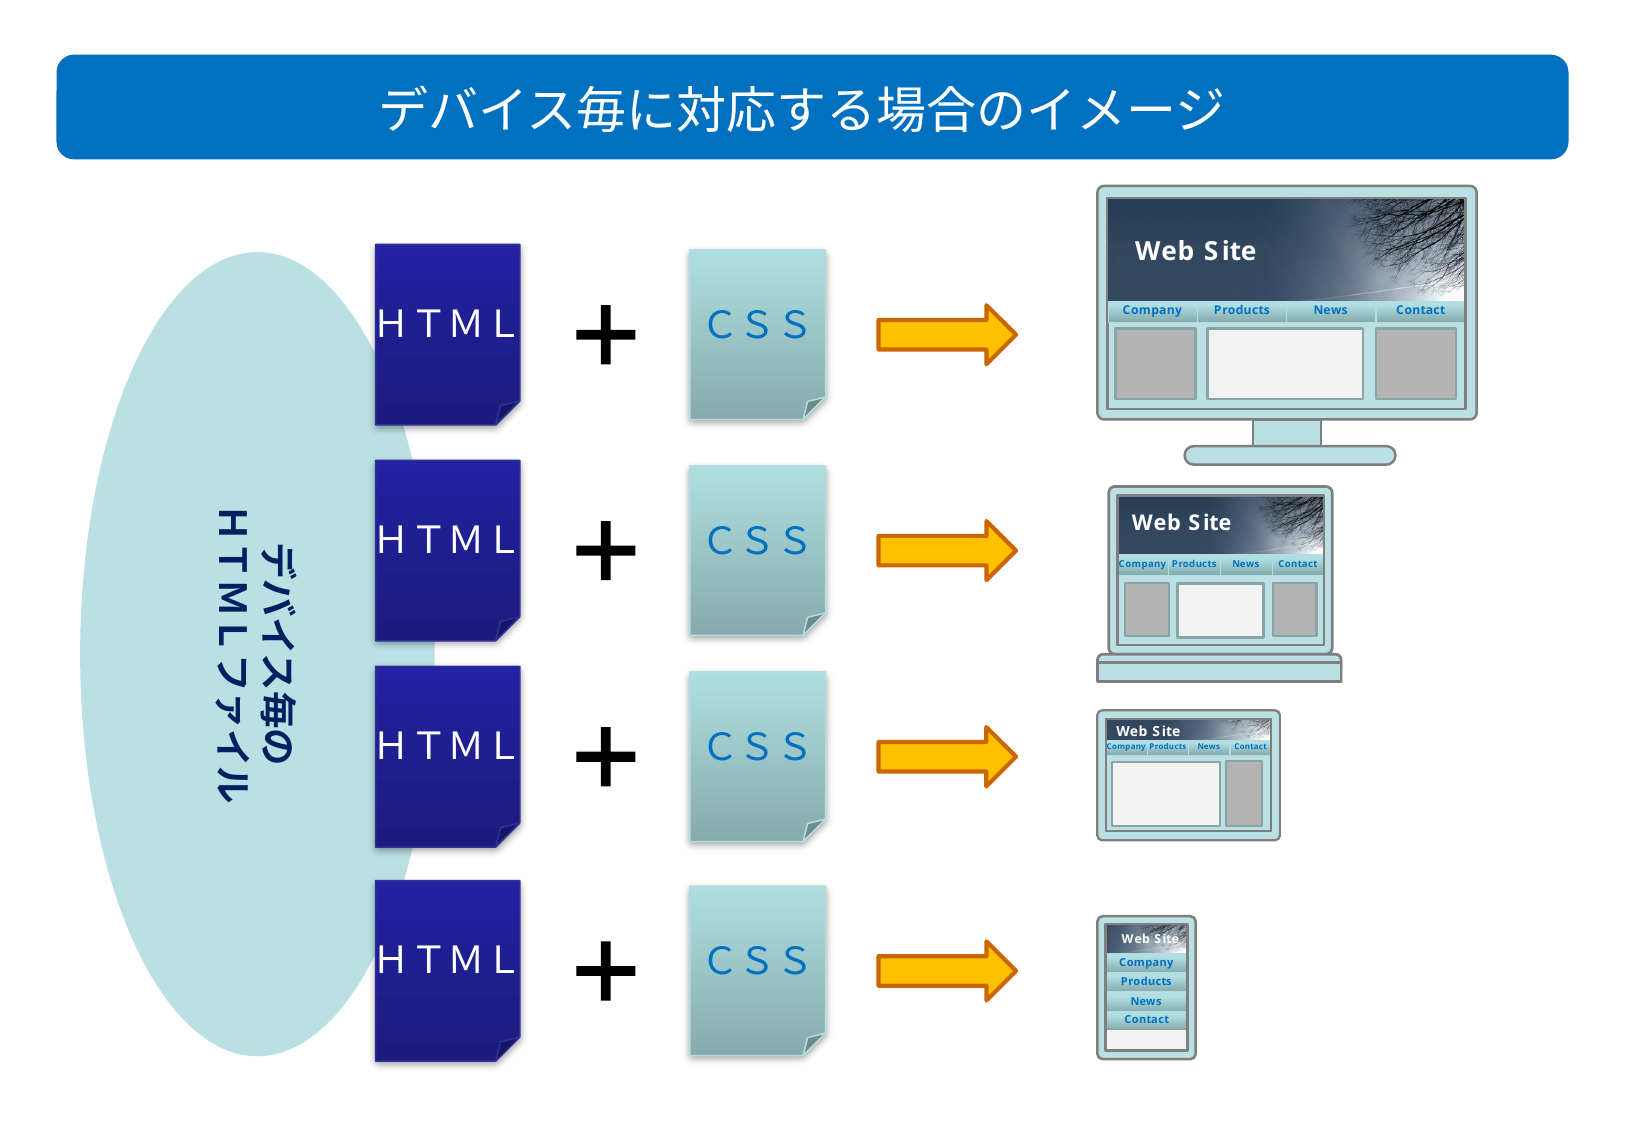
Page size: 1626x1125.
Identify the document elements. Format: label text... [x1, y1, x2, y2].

picture [1095, 484, 1343, 684]
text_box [375, 666, 1017, 848]
text_box デバイス毎に対応する場合のイメージ [363, 71, 1241, 147]
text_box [375, 460, 1017, 642]
picture [1095, 184, 1479, 467]
text_box [54, 52, 1571, 162]
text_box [375, 880, 1017, 1062]
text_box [375, 244, 1017, 426]
picture [1095, 708, 1282, 842]
text_box デバイス毎の ＨＴＭＬファイル [78, 249, 437, 1059]
picture [1095, 914, 1198, 1061]
